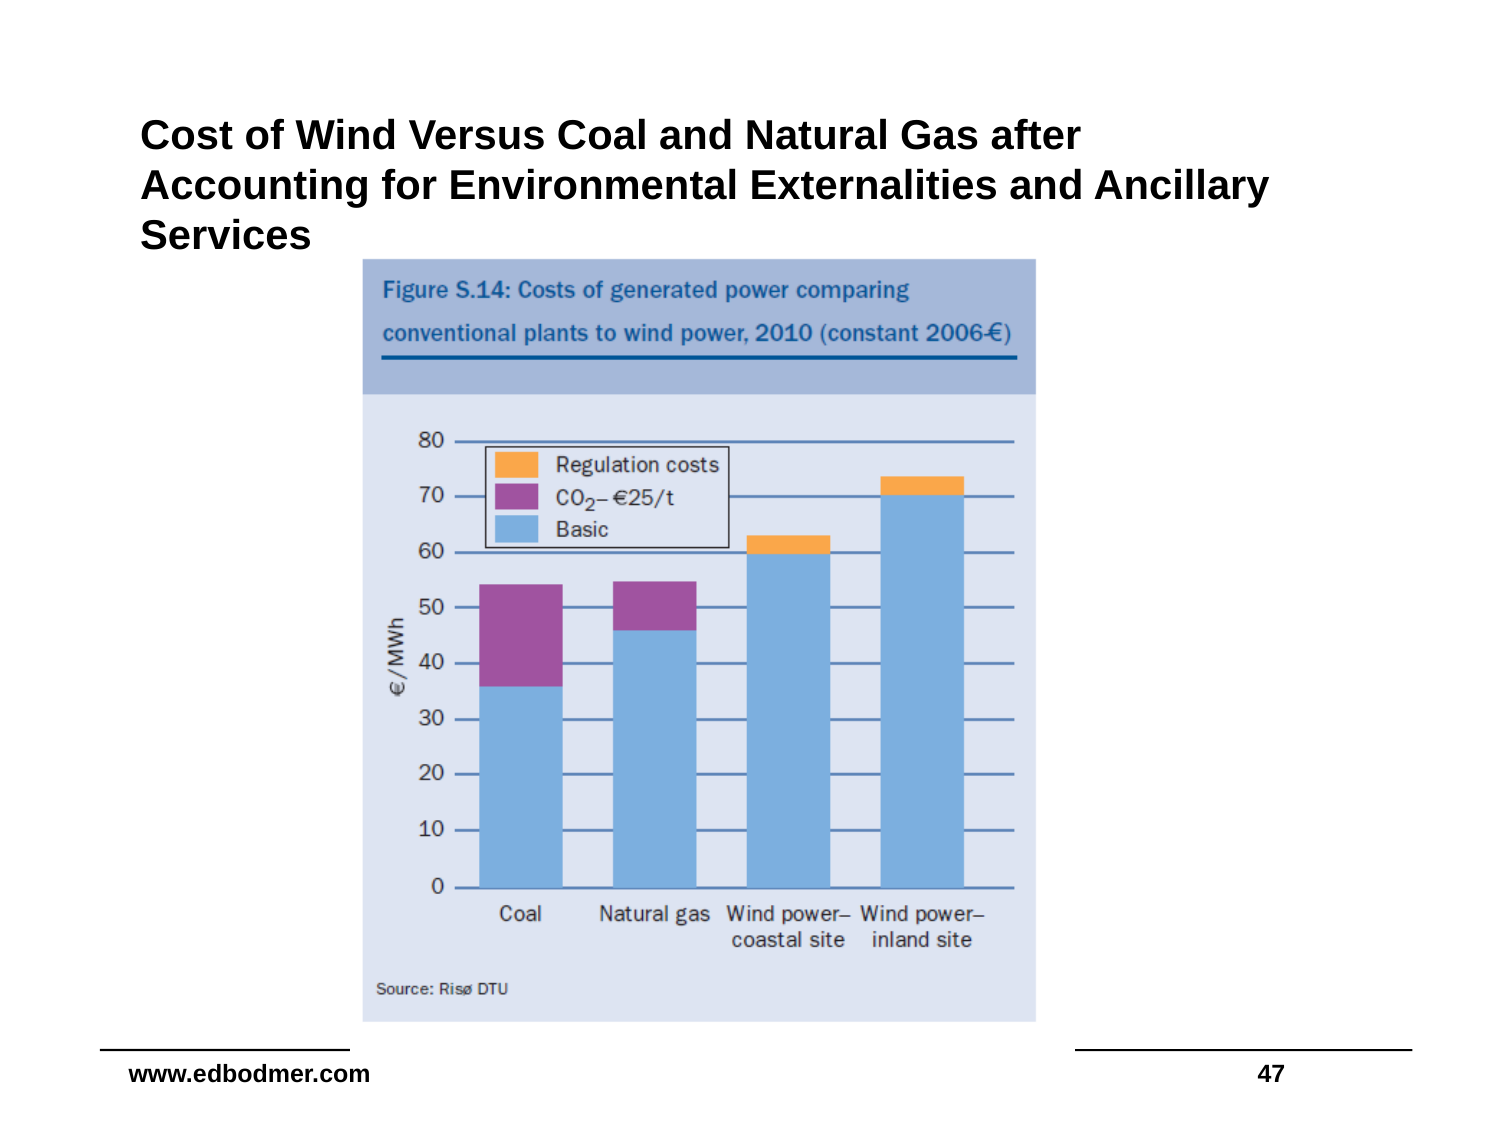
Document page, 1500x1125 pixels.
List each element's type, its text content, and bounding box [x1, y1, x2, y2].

title Cost of Wind Versus Coal and Natural Gas after Accounting for Environmental Externalities and Ancillary Services [124, 99, 1288, 226]
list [349, 241, 1076, 1059]
